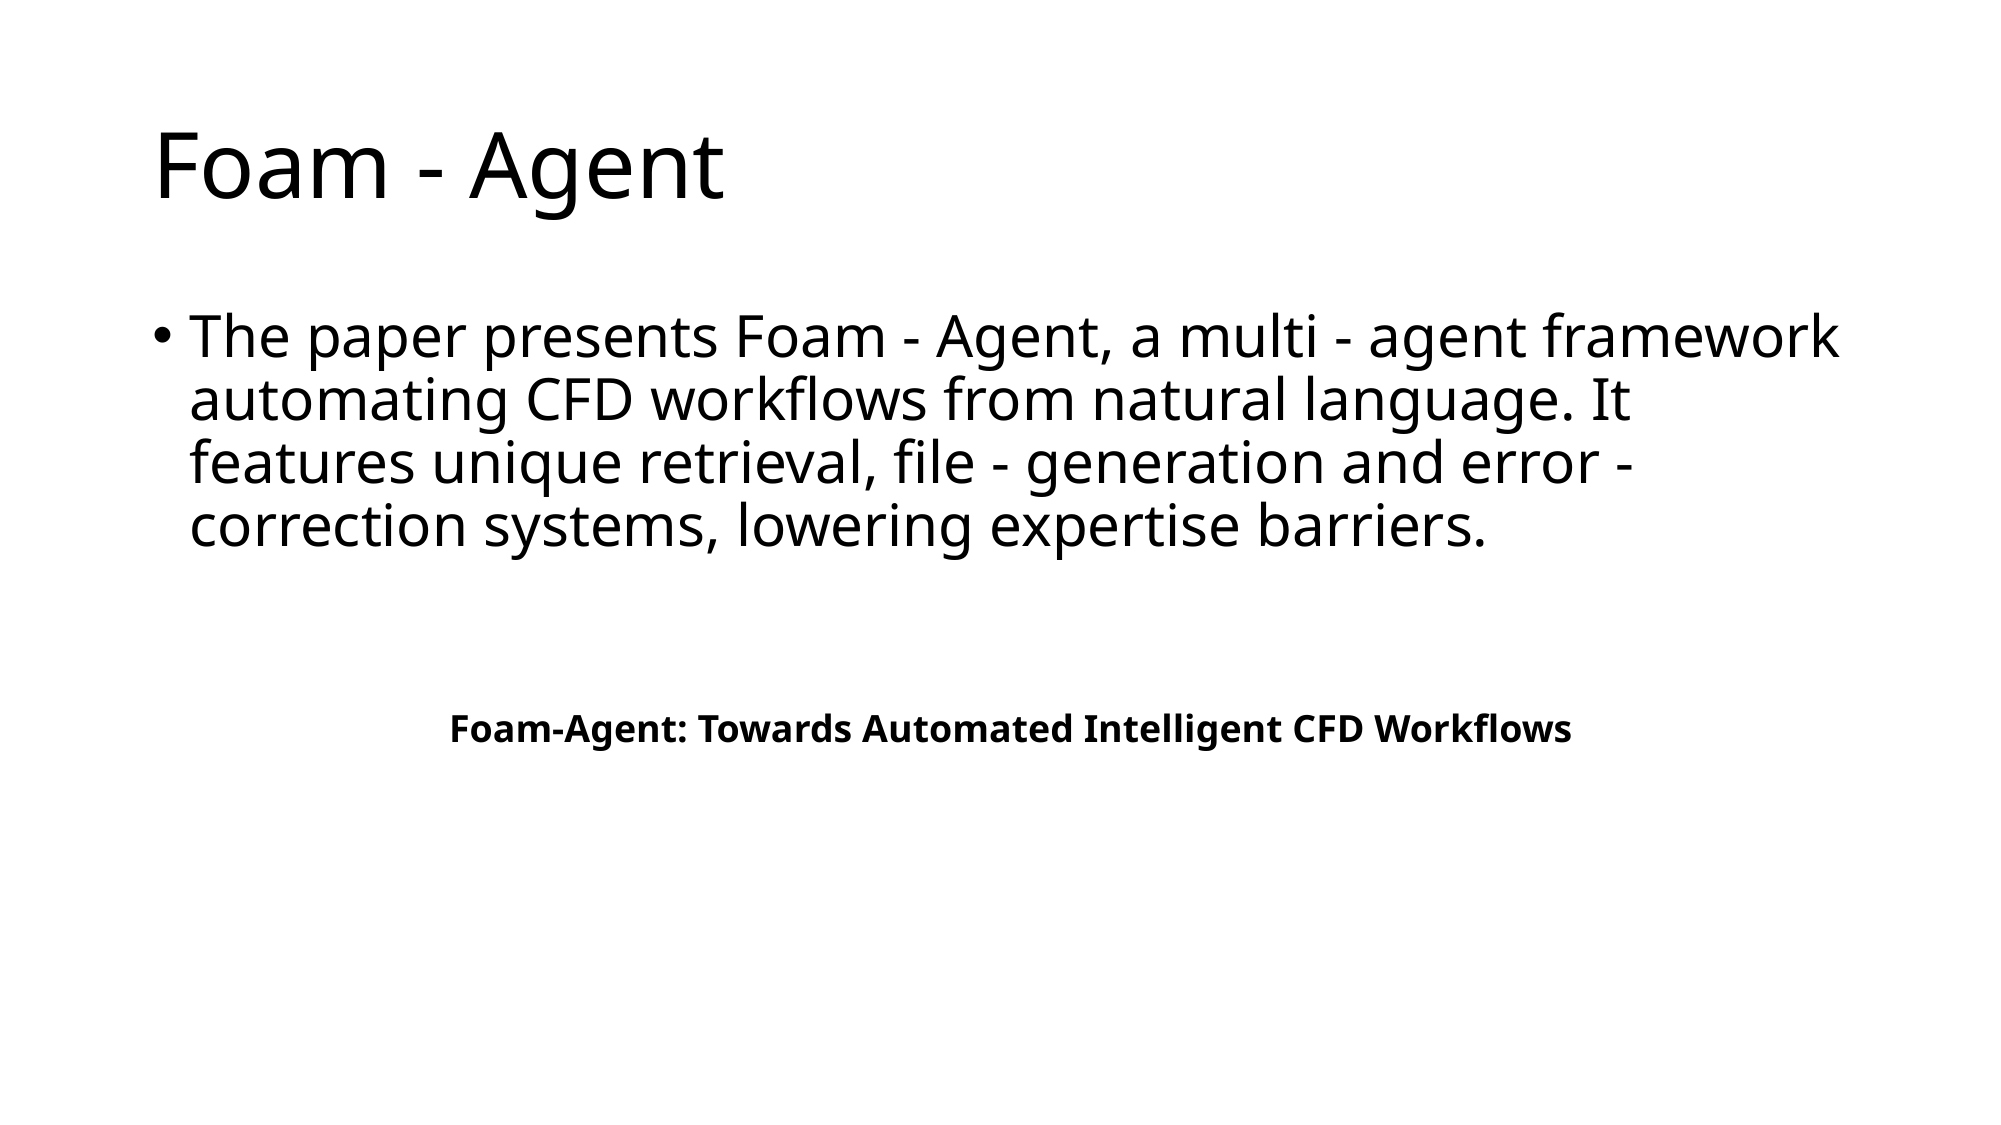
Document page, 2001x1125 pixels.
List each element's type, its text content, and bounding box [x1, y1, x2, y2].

title Foam - Agent [137, 59, 1863, 278]
list The paper presents Foam - Agent, a multi - agent framework automating CFD workflows from natural language. It features unique retrieval, file - generation and error - correction systems, lowering expertise barriers. [137, 299, 1863, 1014]
text_box Foam-Agent: Towards Automated Intelligent CFD Workflows [434, 697, 1731, 758]
